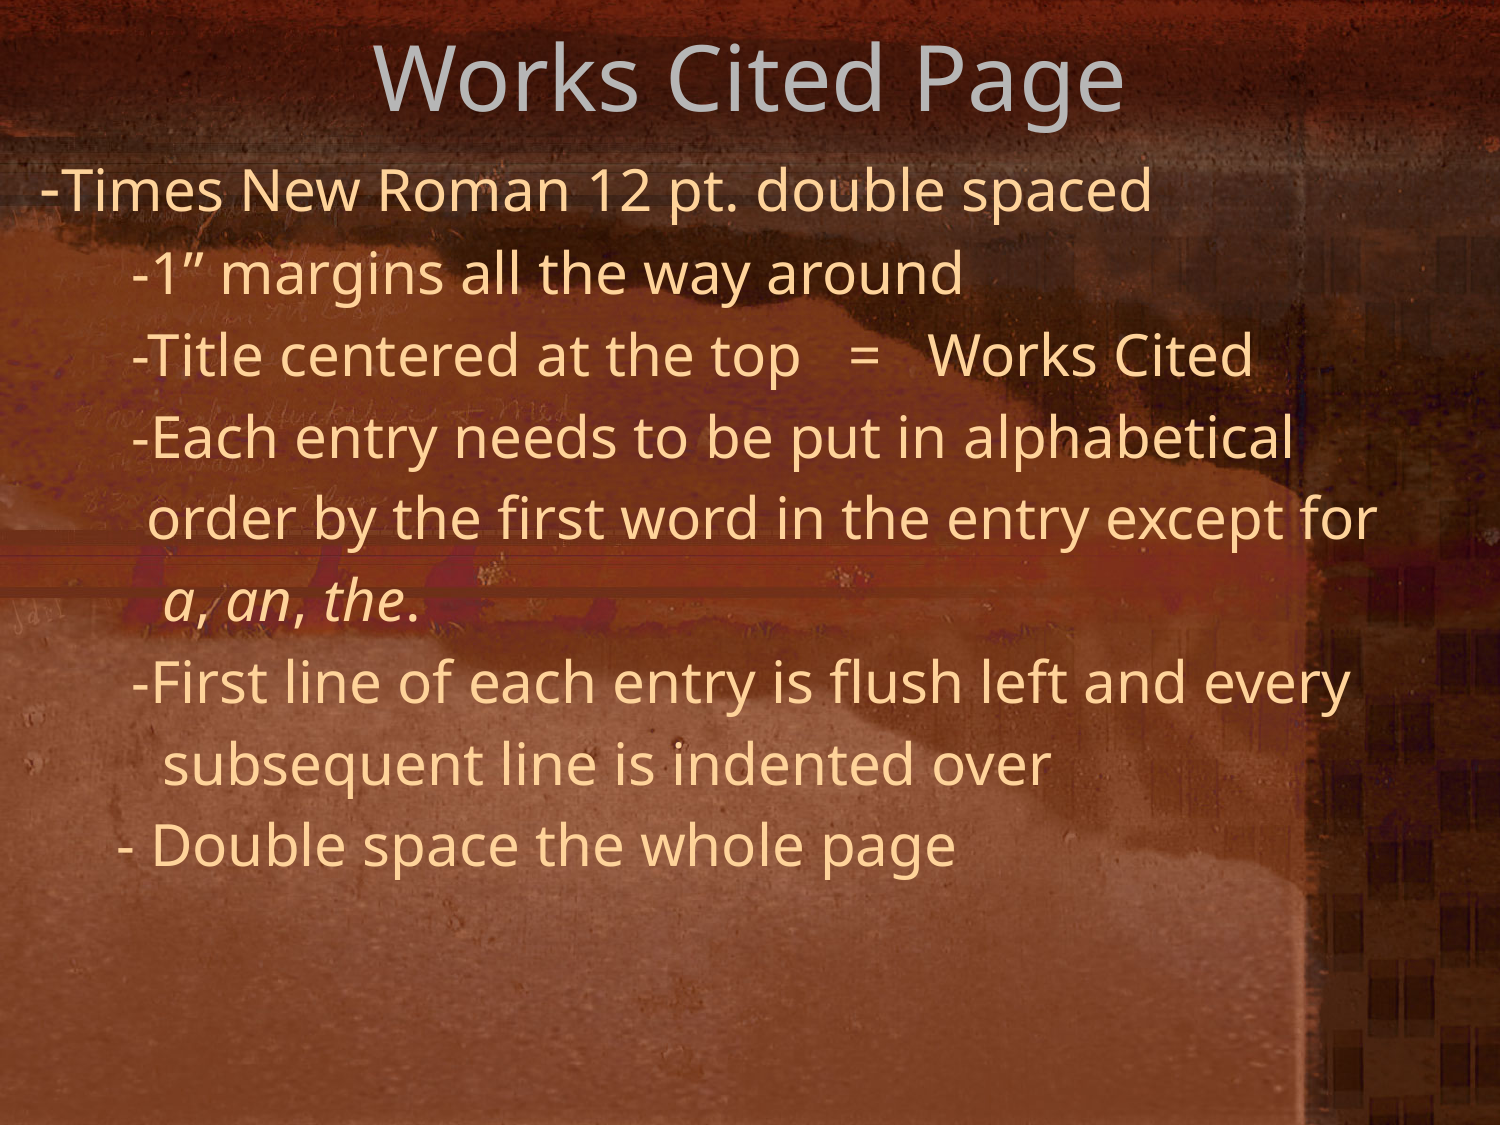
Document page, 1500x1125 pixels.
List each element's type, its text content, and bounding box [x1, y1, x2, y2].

title Works Cited Page [74, 0, 1426, 137]
list -Times New Roman 12 pt. double spaced -1” margins all the way around -Title centered at the top = Works Cited -Each entry needs to be put in alphabetical order by the first word in the entry except for a, an, the. -First line of each entry is flush left and every subsequent line is indented over - Double space the whole page [24, 137, 1463, 1101]
picture [0, 0, 1500, 1125]
